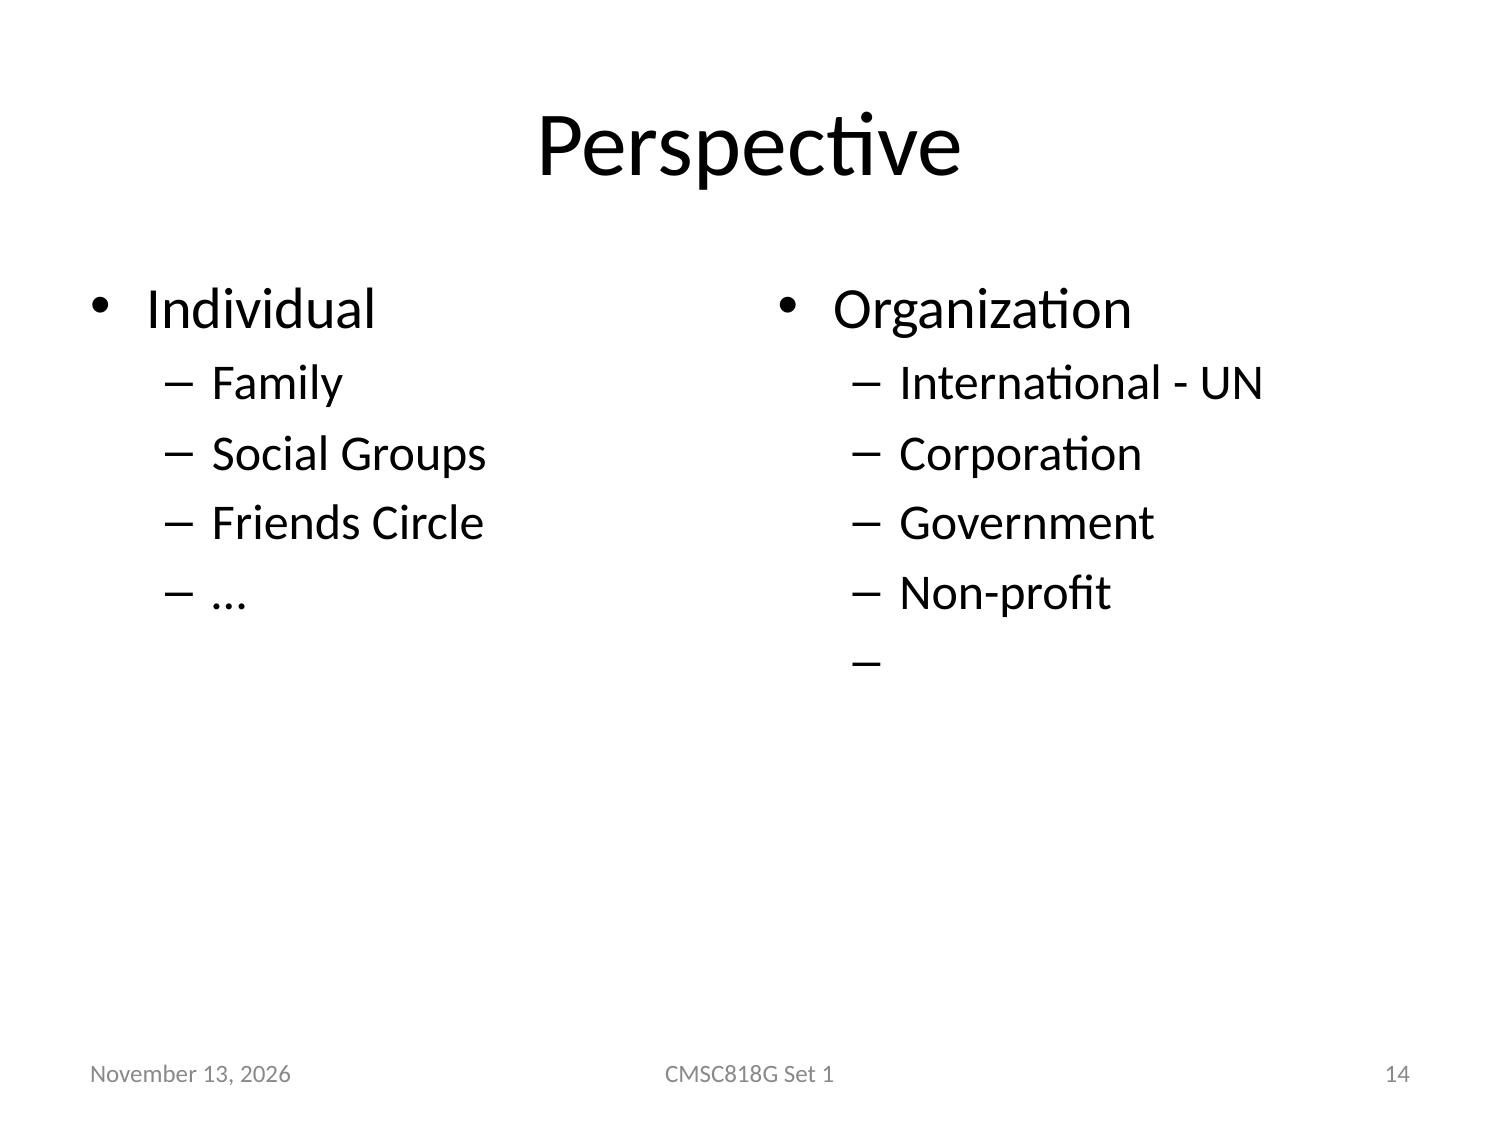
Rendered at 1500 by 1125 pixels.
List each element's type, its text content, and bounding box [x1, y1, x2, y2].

footer CMSC818G Set 1 [512, 1042, 988, 1103]
slide_number 14 [1074, 1042, 1425, 1103]
title Perspective [75, 45, 1425, 233]
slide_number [75, 1042, 425, 1103]
list Organization International - UN Corporation Government Non-profit [762, 262, 1425, 1005]
list Individual Family Social Groups Friends Circle … [75, 262, 738, 1005]
